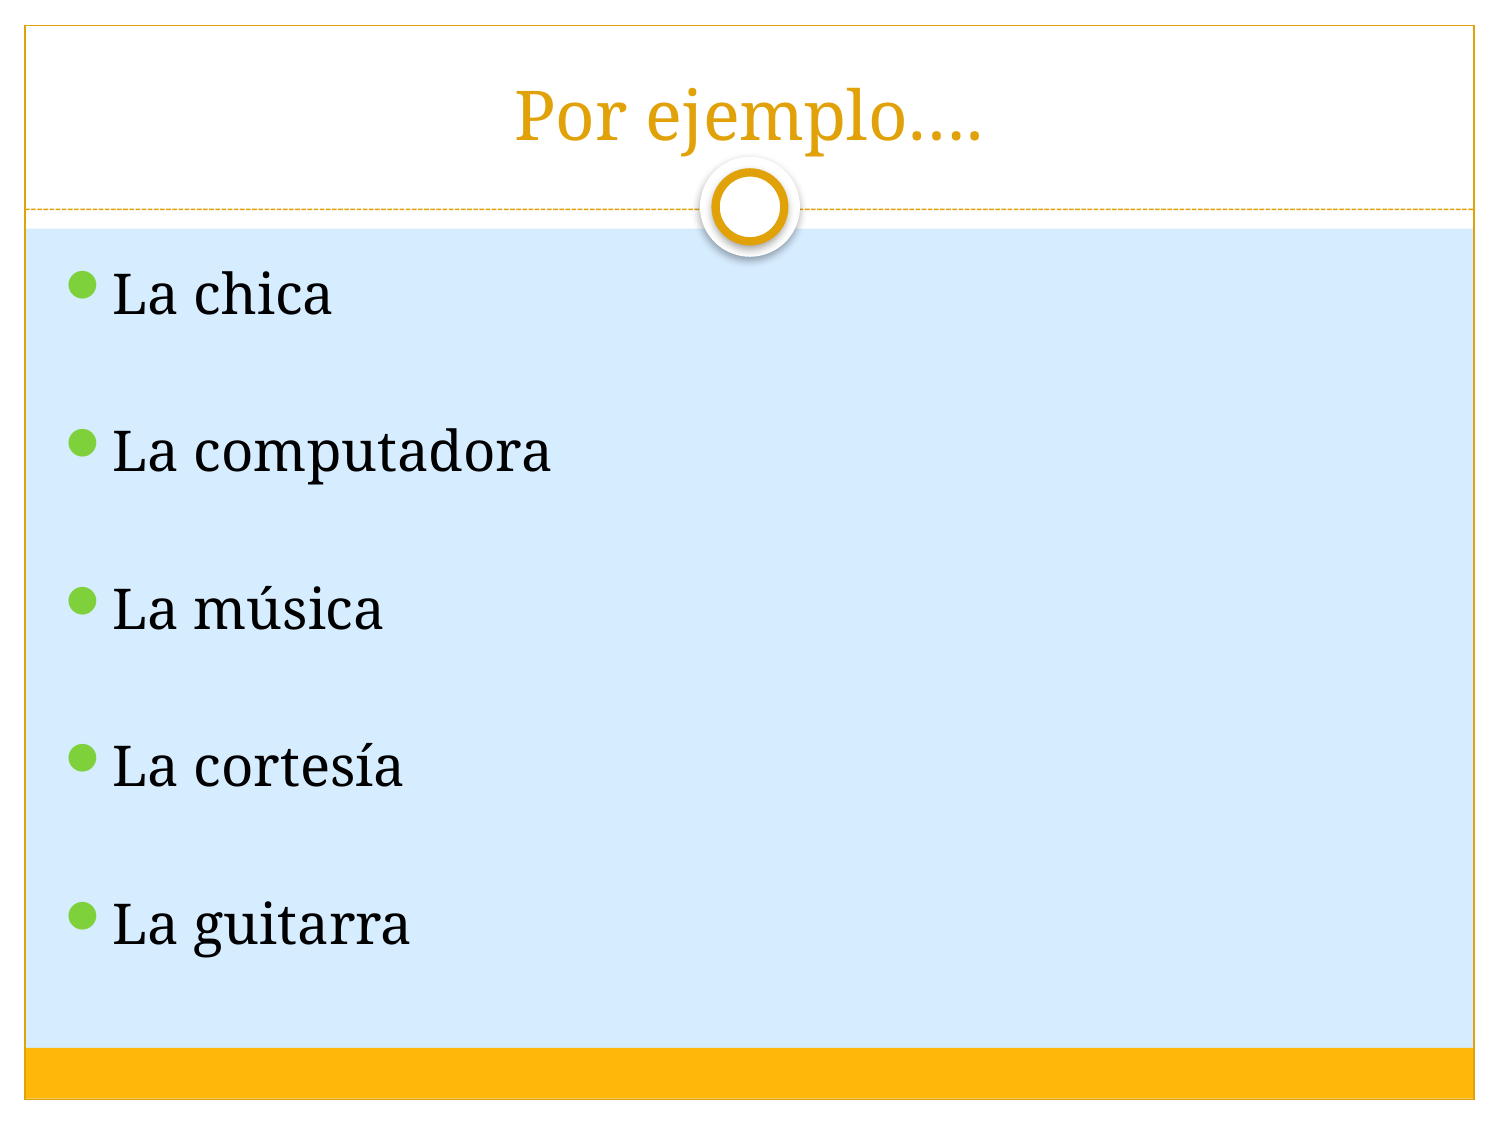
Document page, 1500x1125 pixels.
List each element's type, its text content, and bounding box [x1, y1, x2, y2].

title Por ejemplo…. [49, 37, 1450, 163]
list La chica La computadora La música La cortesía La guitarra [49, 250, 1445, 1001]
